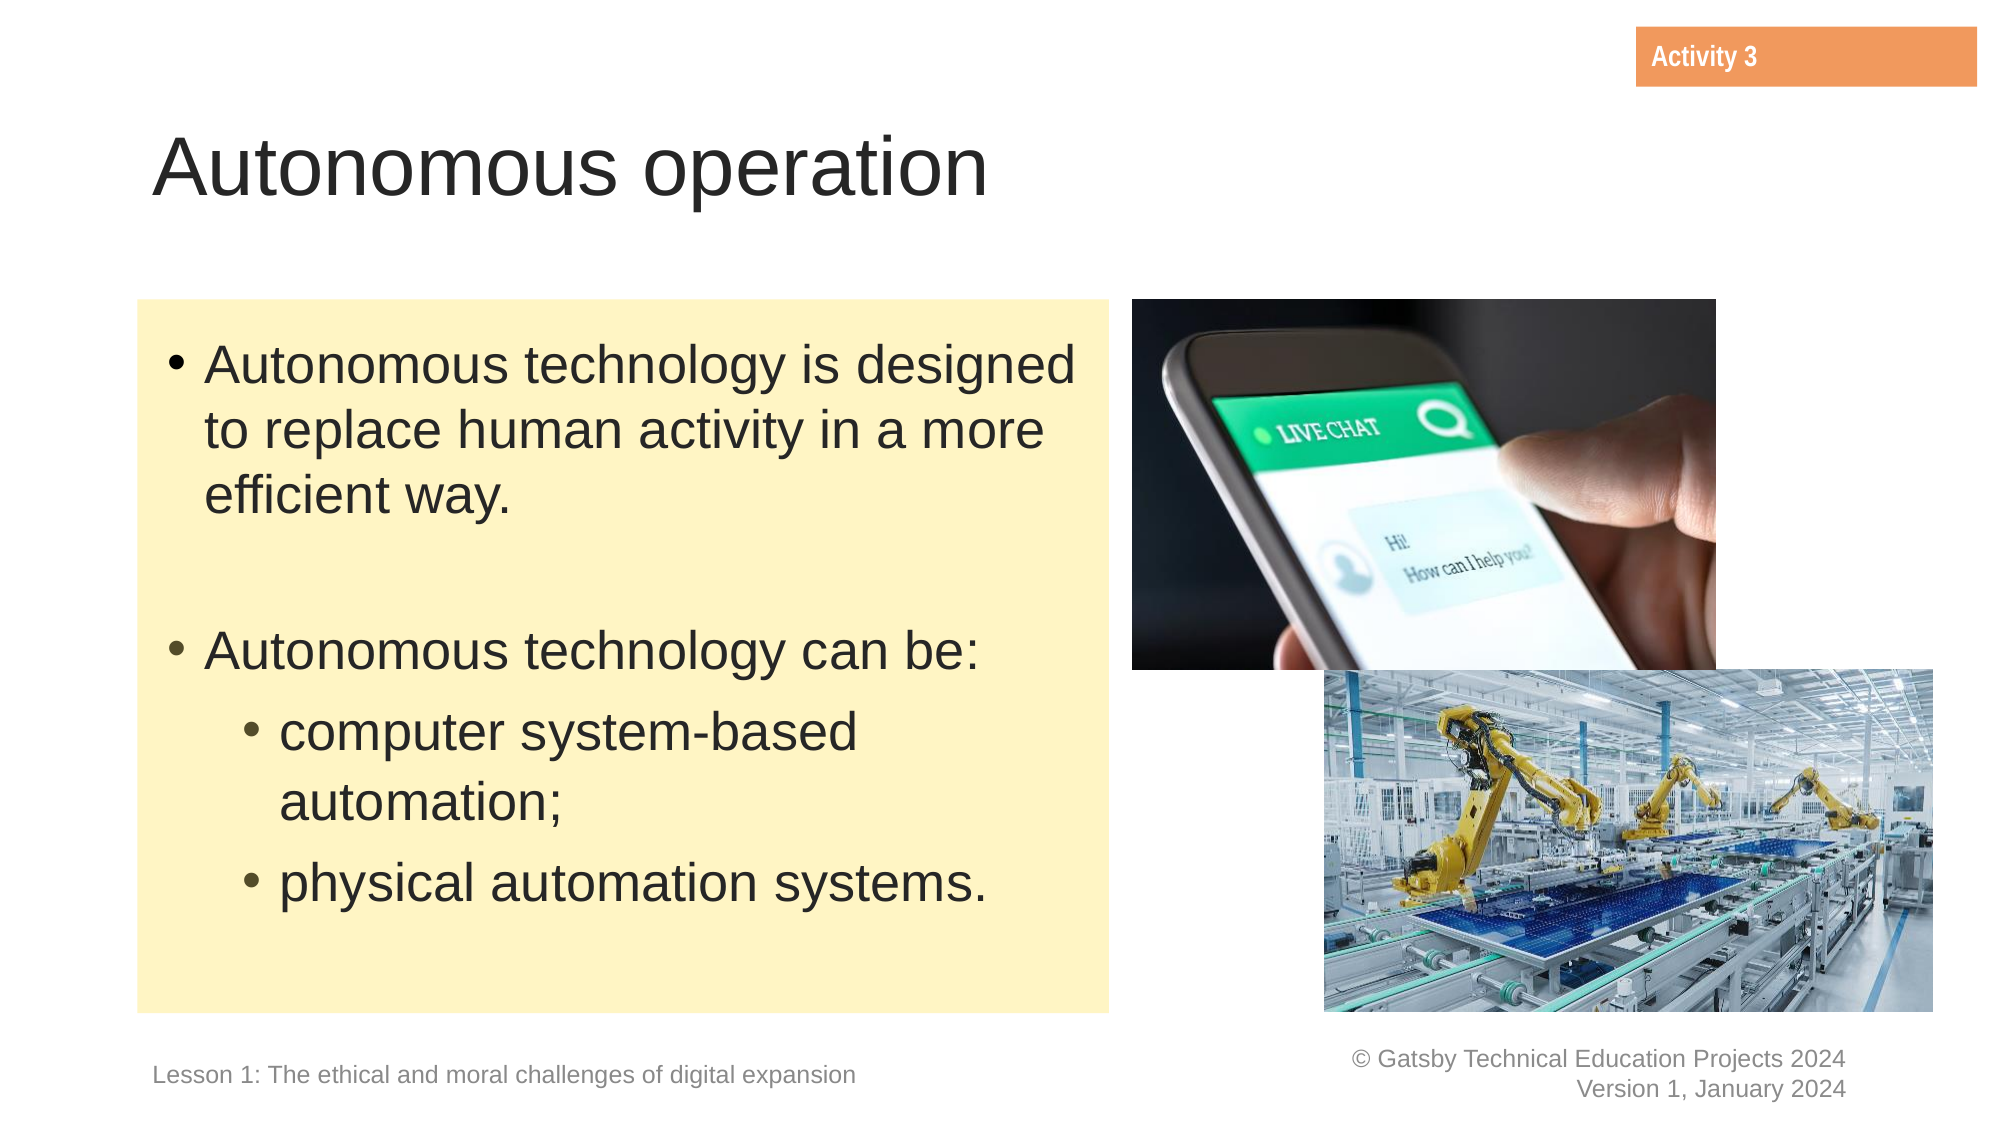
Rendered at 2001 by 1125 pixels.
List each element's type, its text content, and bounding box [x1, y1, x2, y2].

title Autonomous operation [137, 59, 1863, 278]
list Autonomous technology is designed to replace human activity in a more efficient way. Autonomous technology can be: computer system-based automation; physical automation systems. [137, 299, 1109, 1014]
picture [1132, 299, 1933, 1012]
list Lesson 1: The ethical and moral challenges of digital expansion [137, 1042, 906, 1103]
list Activity 3 [1636, 26, 1978, 87]
